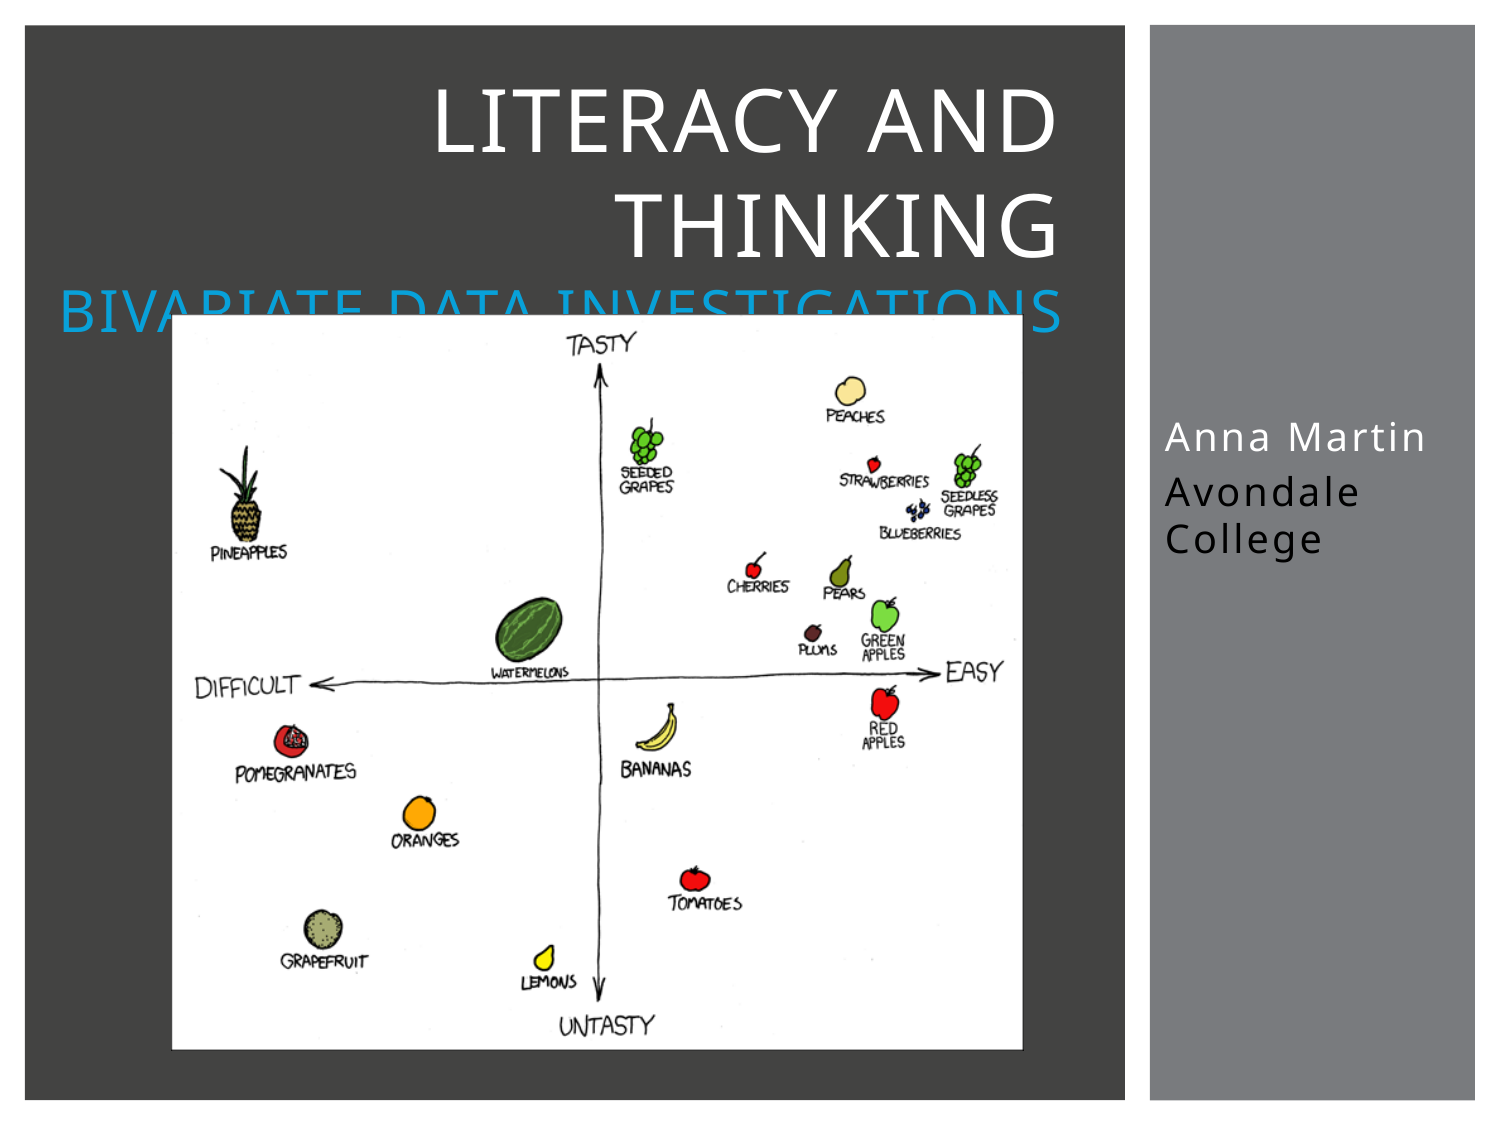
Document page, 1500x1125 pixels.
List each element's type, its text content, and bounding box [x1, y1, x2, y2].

subtitle Anna Martin Avondale College [1149, 336, 1475, 637]
title Literacy and thinking bivariate data investigations [41, 54, 1079, 355]
picture [170, 314, 1024, 1052]
